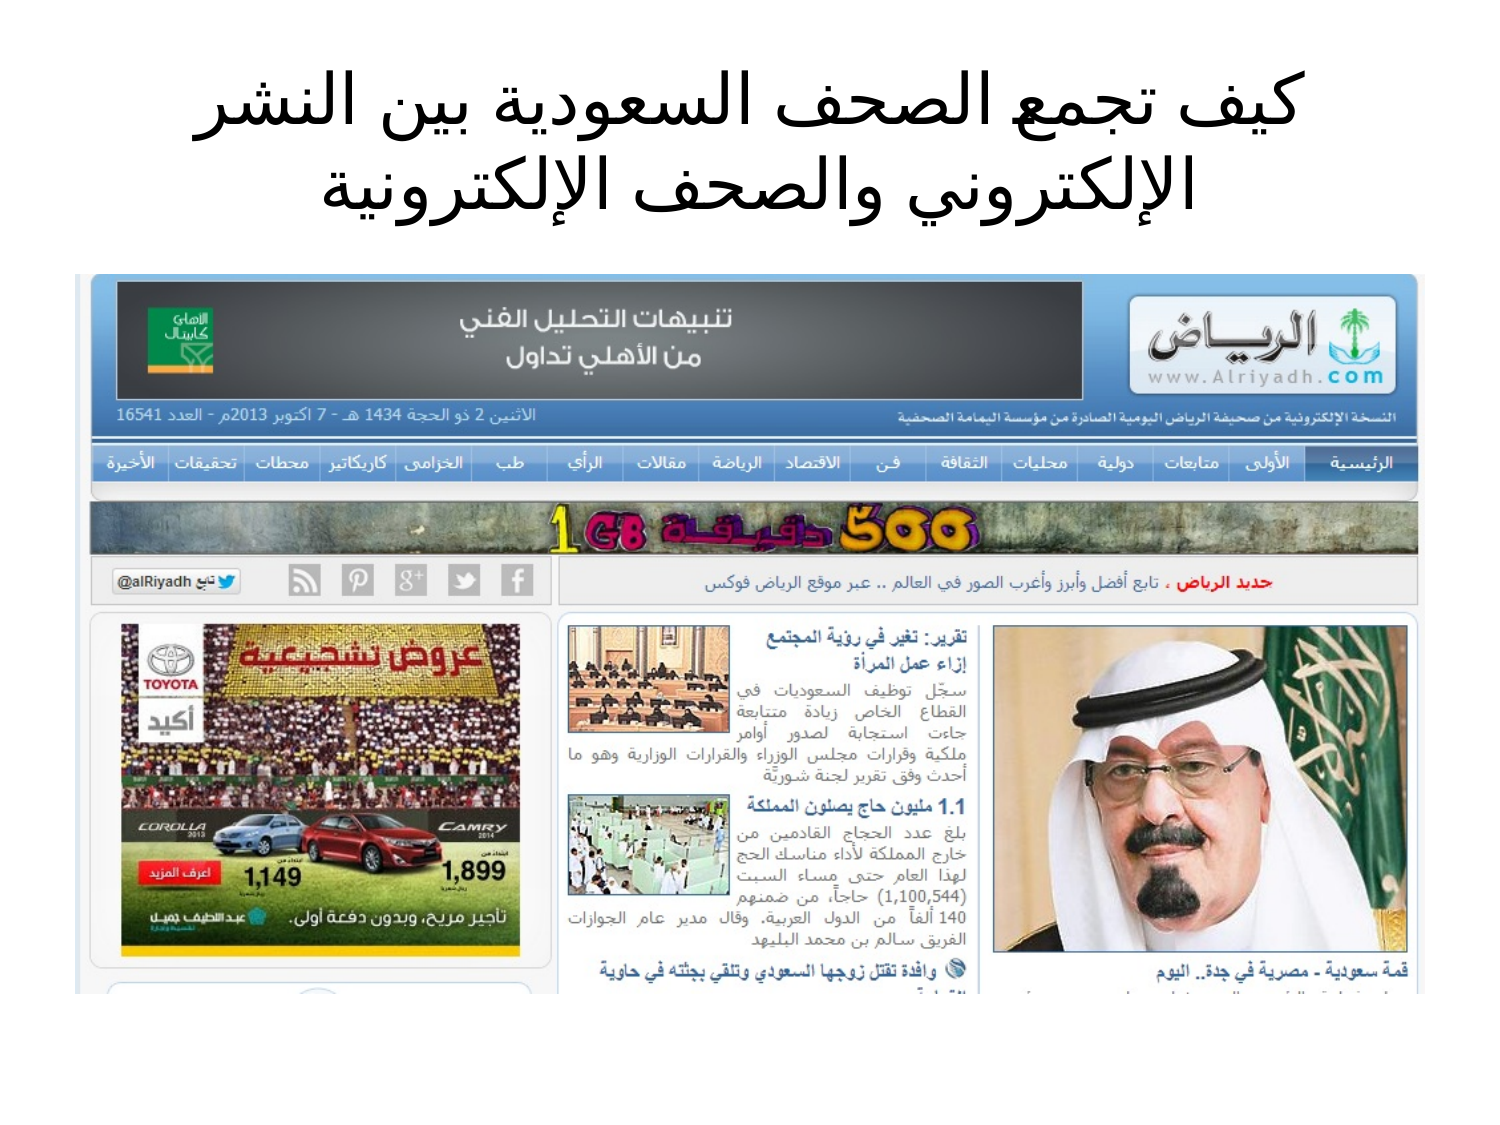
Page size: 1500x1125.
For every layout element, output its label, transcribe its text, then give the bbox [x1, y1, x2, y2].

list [74, 274, 1426, 994]
title كيف تجمع الصحف السعودية بين النشر الإلكتروني والصحف الإلكترونية [75, 45, 1425, 233]
